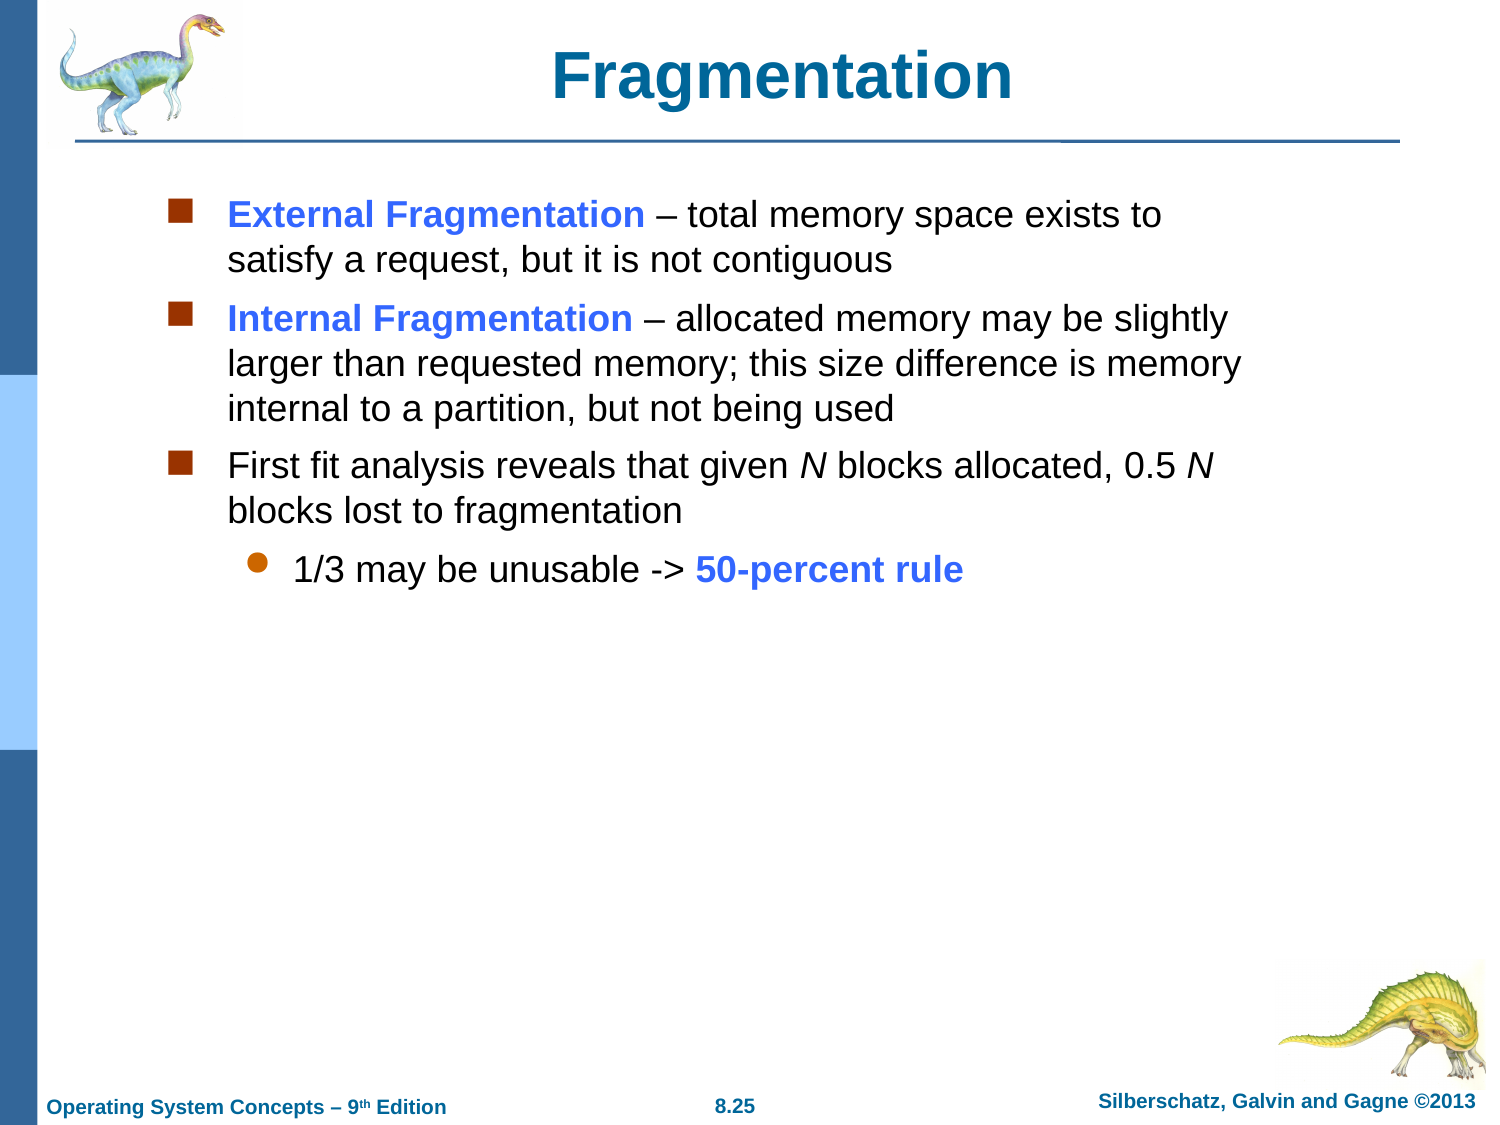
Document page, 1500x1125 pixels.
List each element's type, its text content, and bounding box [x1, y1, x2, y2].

list External Fragmentation – total memory space exists to satisfy a request, but it is not contiguous Internal Fragmentation – allocated memory may be slightly larger than requested memory; this size difference is memory internal to a partition, but not being used First fit analysis reveals that given N blocks allocated, 0.5 N blocks lost to fragmentation 1/3 may be unusable -> 50-percent rule [155, 182, 1267, 1004]
picture [46, 0, 243, 149]
picture [1275, 959, 1486, 1090]
title Fragmentation [140, 24, 1426, 120]
